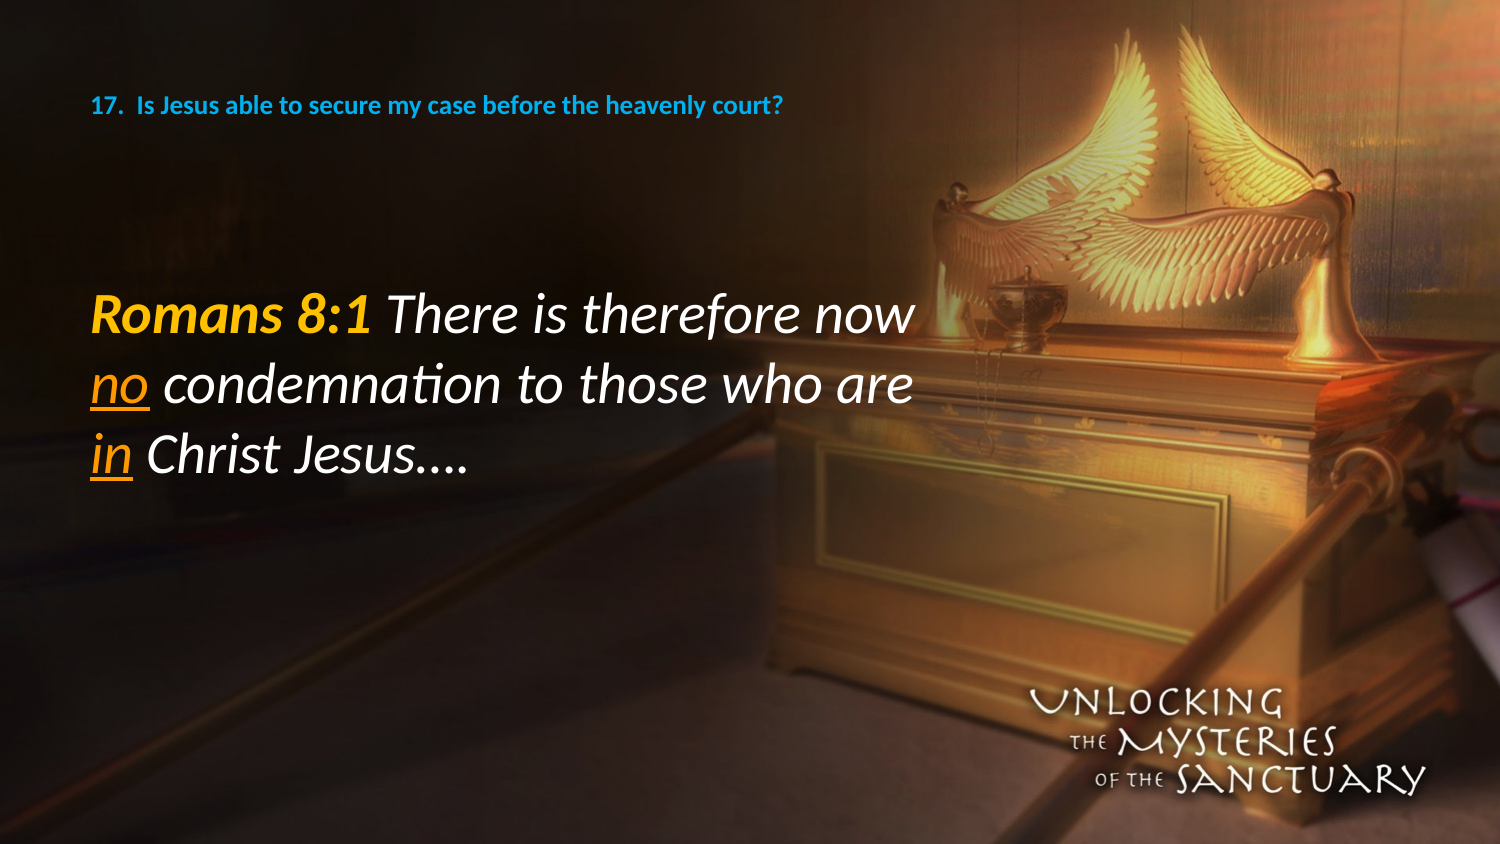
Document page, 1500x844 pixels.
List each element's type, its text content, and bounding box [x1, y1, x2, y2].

title 17. Is Jesus able to secure my case before the heavenly court? [75, 33, 1425, 175]
picture [0, 0, 1500, 844]
list Romans 8:1 There is therefore now no condemnation to those who are in Christ Jesus…. [75, 267, 950, 754]
